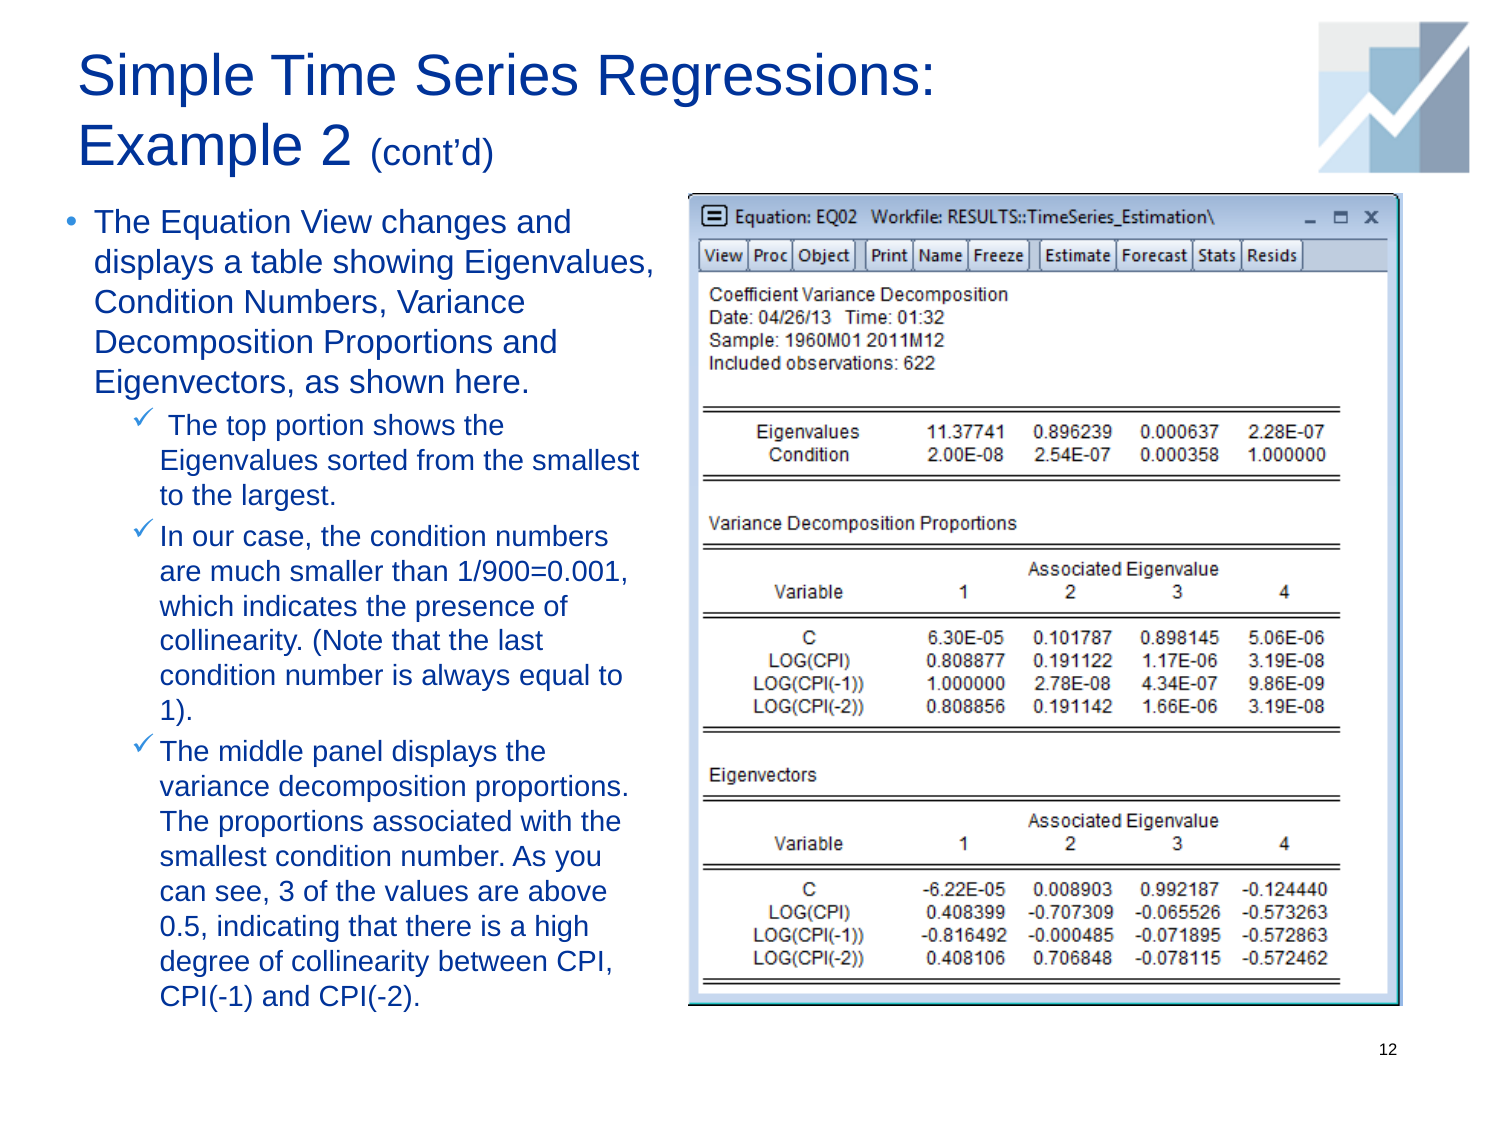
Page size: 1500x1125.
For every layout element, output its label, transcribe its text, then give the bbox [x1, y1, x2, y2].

slide_number 12 [1262, 1015, 1413, 1067]
picture [688, 192, 1403, 1006]
picture [1300, 11, 1479, 181]
text_box The Equation View changes and displays a table showing Eigenvalues, Condition Numbers, Variance Decomposition Proportions and Eigenvectors, as shown here. The top portion shows the Eigenvalues sorted from the smallest to the largest. In our case, the condition numbers are much smaller than 1/900=0.001, which indicates the presence of collinearity. (Note that the last condition number is always equal to 1). The middle panel displays the variance decomposition proportions. The proportions associated with the smallest condition number. As you can see, 3 of the values are above 0.5, indicating that there is a high degree of collinearity between CPI, CPI(-1) and CPI(-2). [50, 193, 674, 1006]
title Simple Time Series Regressions: Example 2 (cont’d) [62, 0, 1297, 185]
